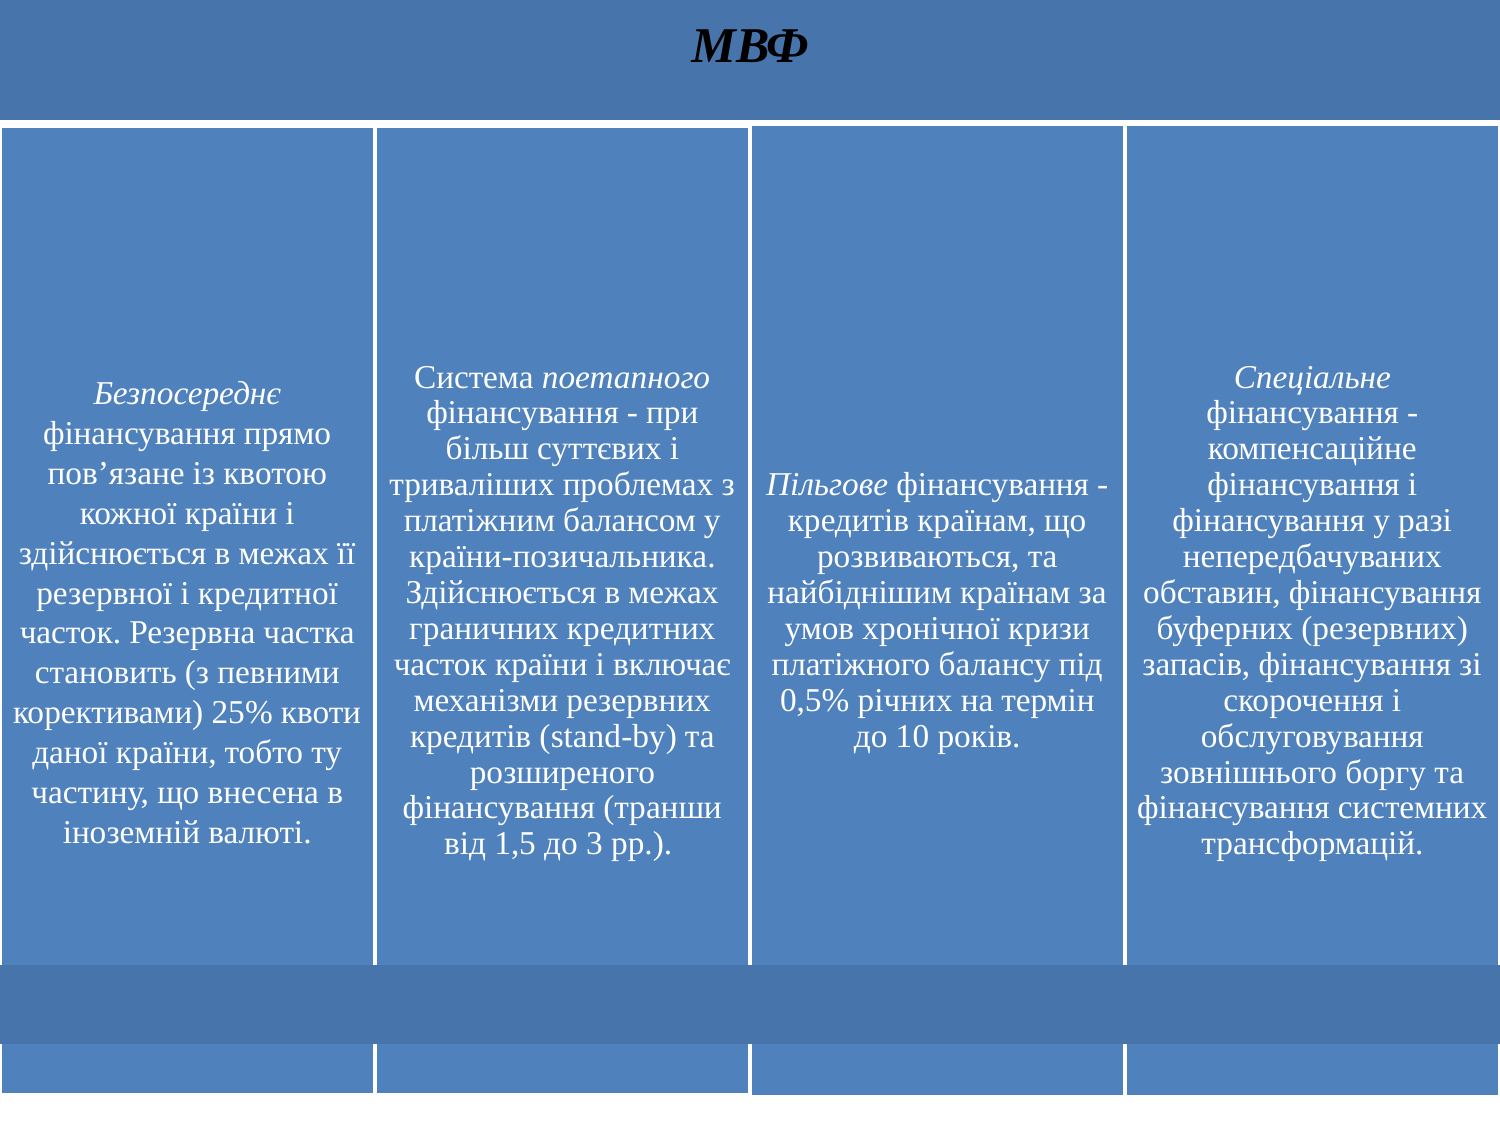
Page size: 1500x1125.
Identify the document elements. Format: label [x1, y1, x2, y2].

text_box [0, 0, 1500, 1125]
